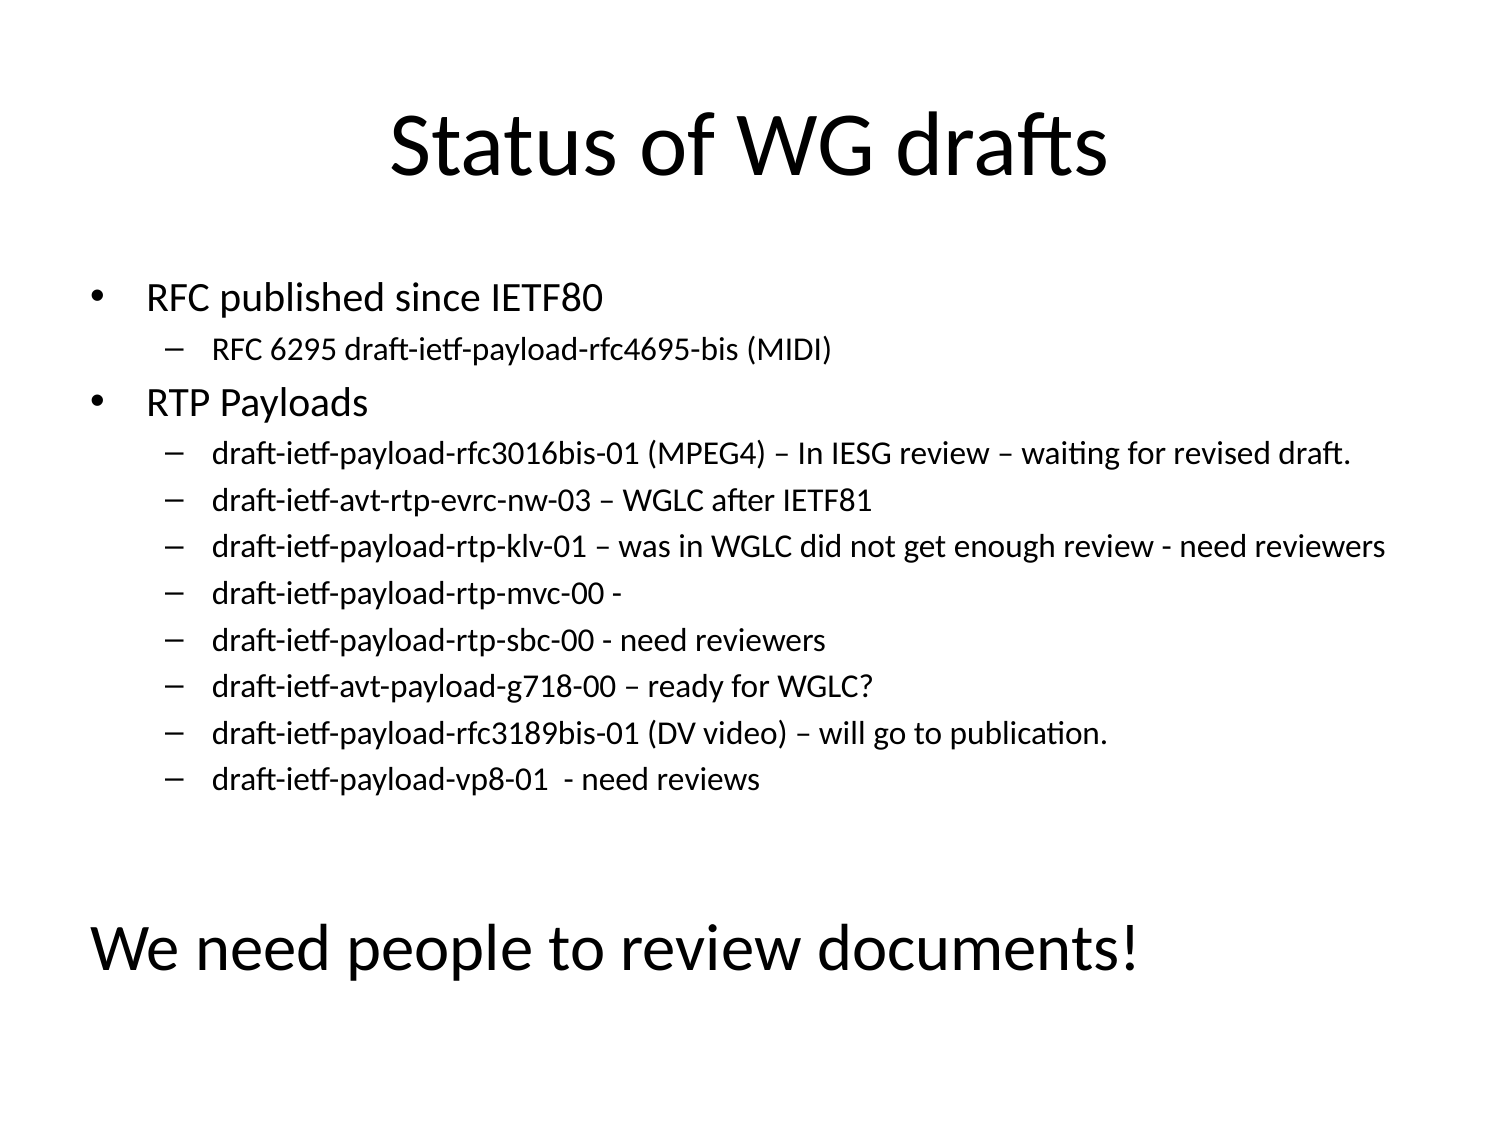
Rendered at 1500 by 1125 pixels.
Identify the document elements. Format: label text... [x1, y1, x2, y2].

list RFC published since IETF80 RFC 6295 draft-ietf-payload-rfc4695-bis (MIDI) RTP Payloads draft-ietf-payload-rfc3016bis-01 (MPEG4) – In IESG review – waiting for revised draft. draft-ietf-avt-rtp-evrc-nw-03 – WGLC after IETF81 draft-ietf-payload-rtp-klv-01 – was in WGLC did not get enough review - need reviewers draft-ietf-payload-rtp-mvc-00 - draft-ietf-payload-rtp-sbc-00 - need reviewers draft-ietf-avt-payload-g718-00 – ready for WGLC? draft-ietf-payload-rfc3189bis-01 (DV video) – will go to publication. draft-ietf-payload-vp8-01 - need reviews We need people to review documents! [74, 262, 1426, 1006]
title Status of WG drafts [74, 44, 1426, 233]
